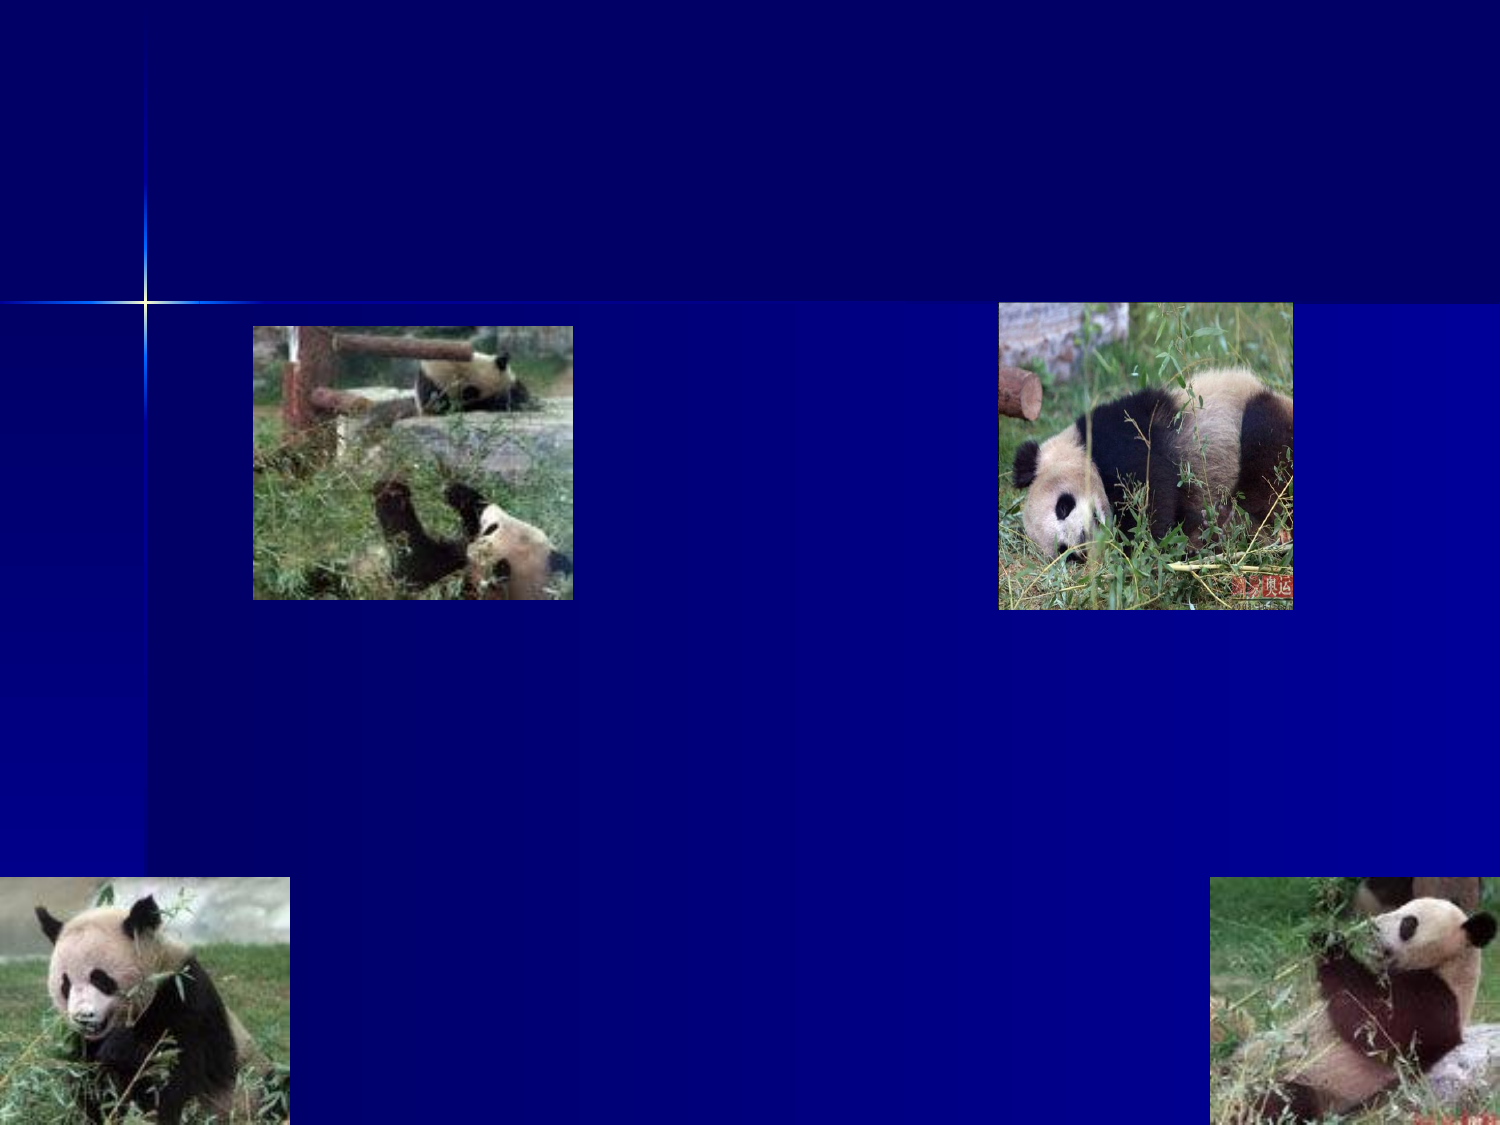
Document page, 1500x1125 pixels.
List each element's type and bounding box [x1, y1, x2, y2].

picture [997, 302, 1293, 610]
picture [0, 876, 290, 1125]
picture [253, 325, 574, 600]
picture [1210, 876, 1500, 1125]
